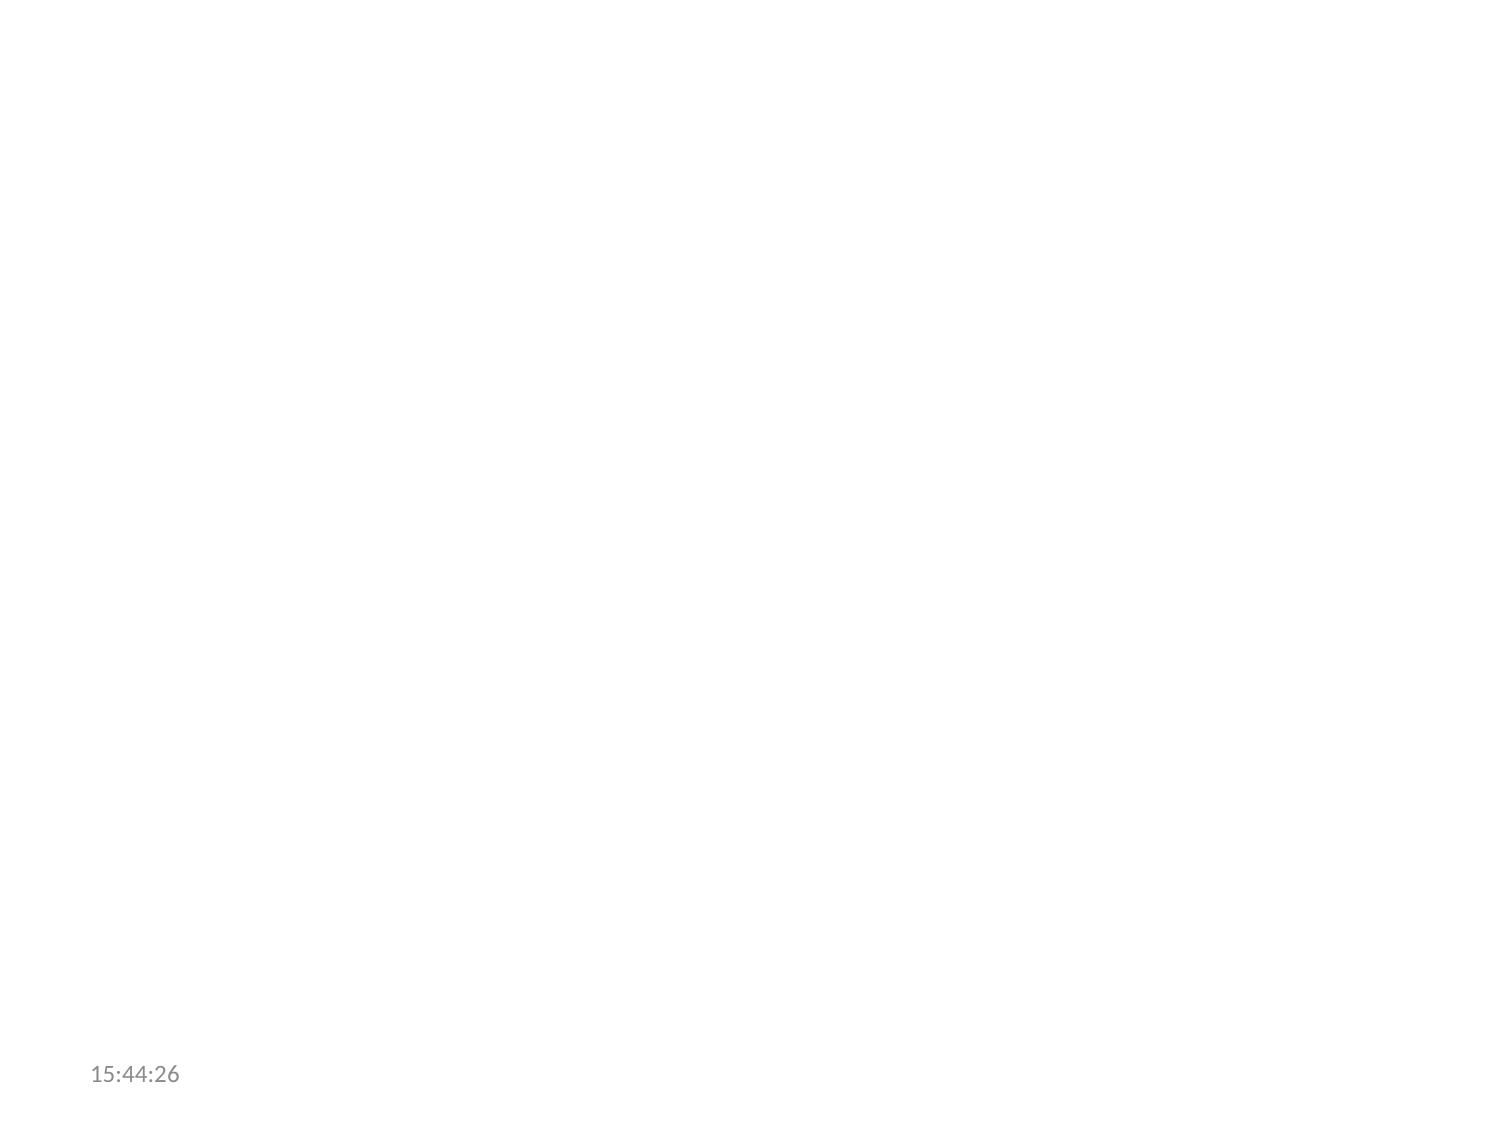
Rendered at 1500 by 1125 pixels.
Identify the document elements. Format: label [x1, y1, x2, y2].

slide_number [75, 1042, 425, 1103]
